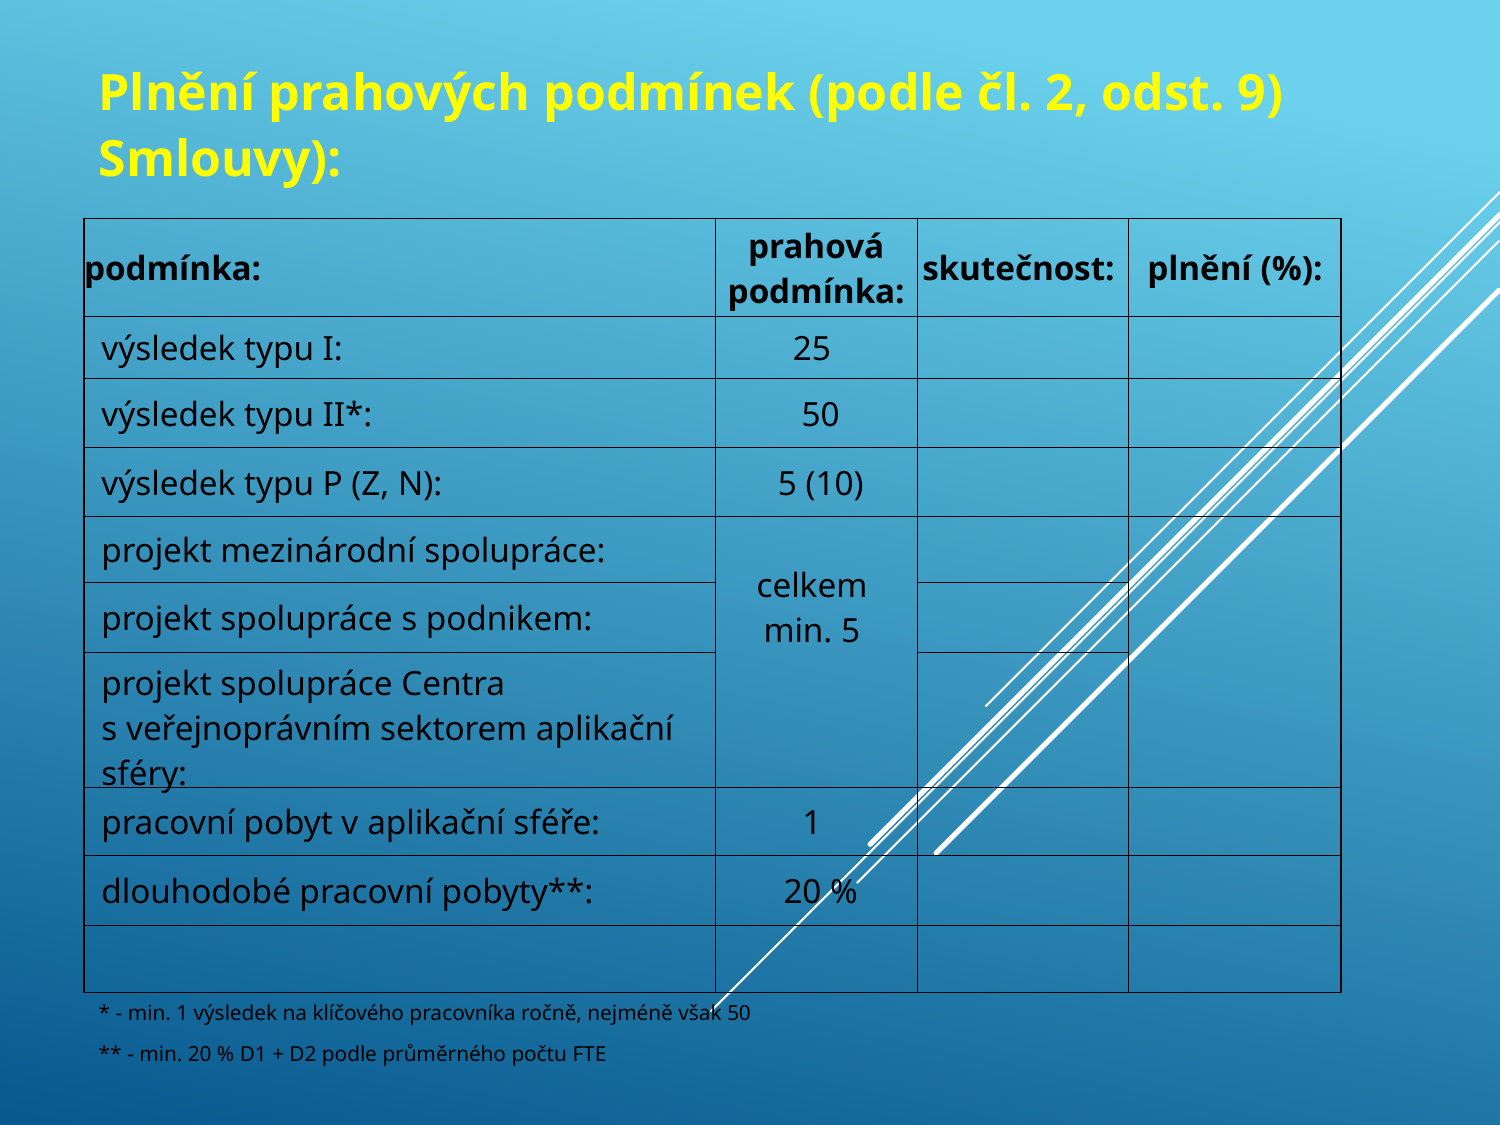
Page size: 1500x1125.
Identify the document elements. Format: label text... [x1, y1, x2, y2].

table_cell [918, 653, 1128, 787]
table_header plnění (%): [1129, 219, 1340, 316]
table_cell výsledek typu P (Z, N): [85, 448, 715, 516]
table_cell 20 % [716, 856, 917, 925]
table_cell [1129, 317, 1340, 378]
table_cell [1129, 926, 1340, 992]
table_cell pracovní pobyt v aplikační sféře: [85, 788, 715, 855]
table_cell [918, 317, 1128, 378]
table_cell celkem min. 5 [716, 517, 917, 787]
table_cell [1129, 448, 1340, 516]
table_cell [918, 926, 1128, 992]
table_header skutečnost: [918, 219, 1128, 316]
table_cell [1129, 788, 1340, 855]
table_cell výsledek typu II*: [85, 379, 715, 447]
table_cell [918, 856, 1128, 925]
table_cell [1129, 517, 1340, 787]
table_cell [918, 448, 1128, 516]
table_cell projekt spolupráce s podnikem: [85, 583, 715, 652]
subtitle * - min. 1 výsledek na klíčového pracovníka ročně, nejméně však 50 ** - min. 20 % D1 + D2 podle průměrného počtu FTE [83, 991, 897, 1049]
table_header podmínka: [85, 219, 715, 316]
table_cell [1129, 379, 1340, 447]
table_cell [85, 926, 715, 991]
table_cell projekt spolupráce Centra s veřejnoprávním sektorem aplikační sféry: [85, 653, 715, 787]
table_cell projekt mezinárodní spolupráce: [85, 517, 715, 582]
table_cell 50 [716, 379, 917, 447]
table_cell [918, 379, 1128, 447]
table_cell [918, 517, 1128, 582]
table_cell [918, 788, 1128, 855]
text_box Plnění prahových podmínek (podle čl. 2, odst. 9) Smlouvy): [83, 46, 1442, 194]
table_cell 25 [716, 317, 917, 378]
table_cell dlouhodobé pracovní pobyty**: [85, 856, 715, 925]
table_cell [918, 583, 1128, 652]
table_cell výsledek typu I: [85, 317, 715, 378]
table_cell 5 (10) [716, 448, 917, 516]
table_header prahová podmínka: [716, 219, 917, 316]
table_cell [716, 926, 917, 992]
table_cell 1 [716, 788, 917, 855]
table_cell [1129, 856, 1340, 925]
